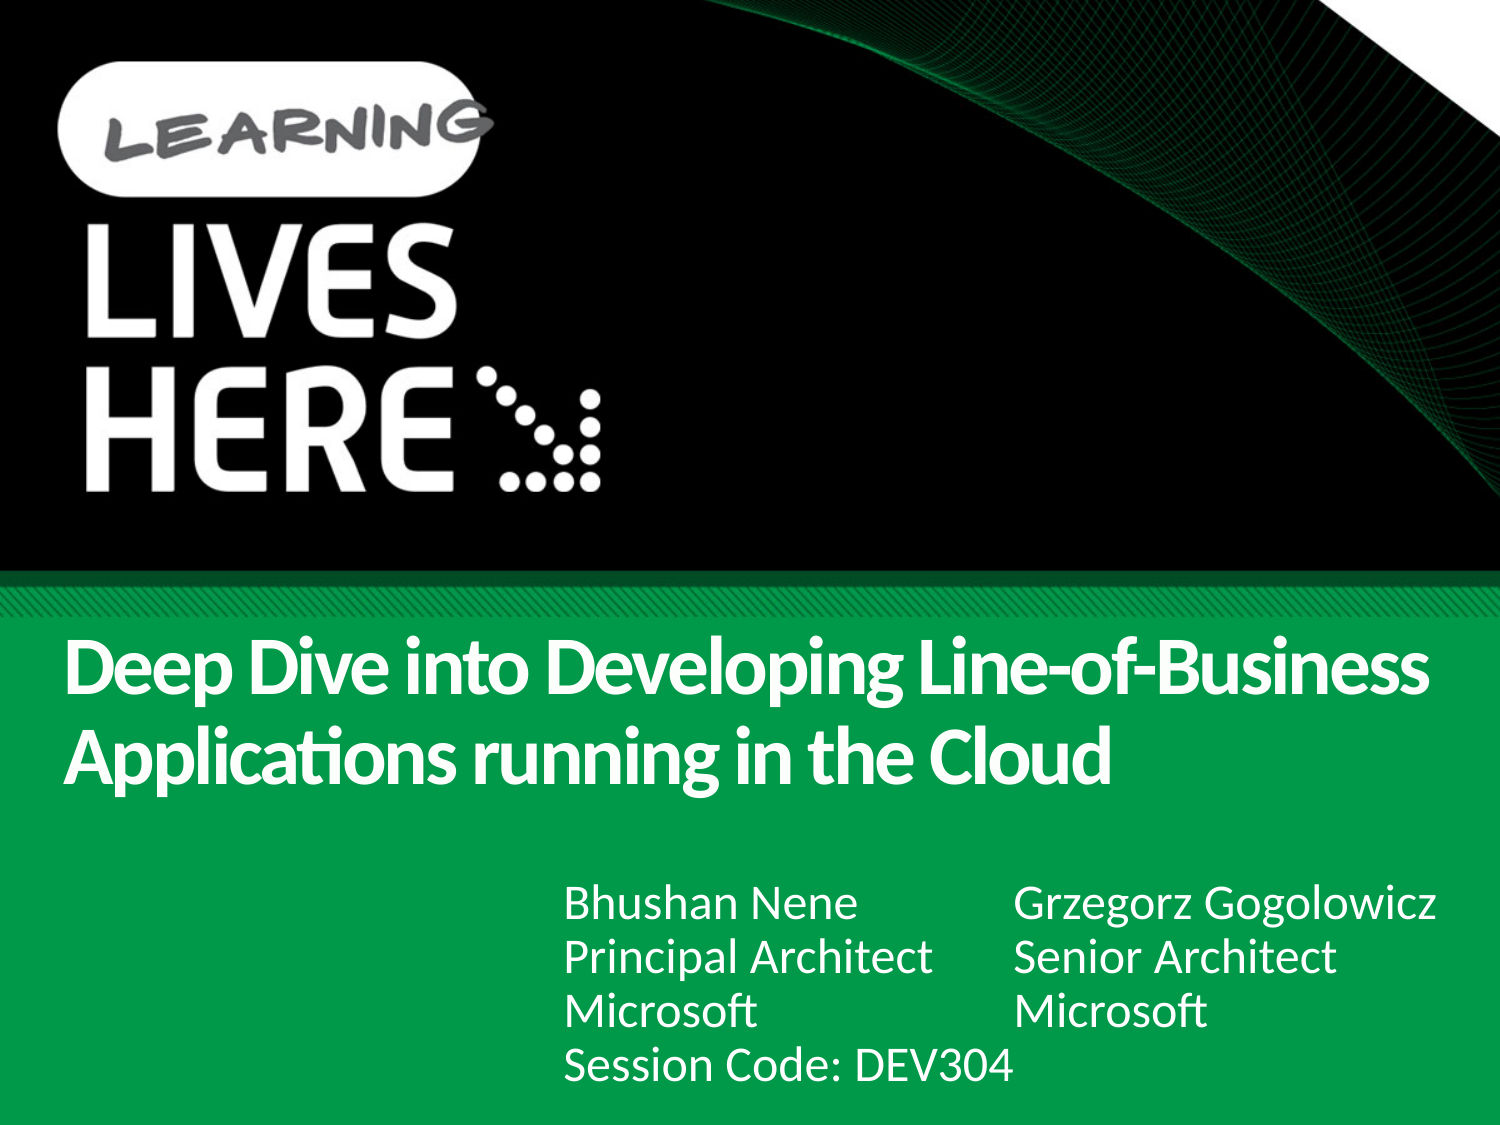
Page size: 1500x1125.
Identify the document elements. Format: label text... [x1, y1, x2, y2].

title Deep Dive into Developing Line-of-Business Applications running in the Cloud [63, 622, 1469, 843]
subtitle Bhushan Nene Grzegorz Gogolowicz Principal Architect Senior Architect Microsoft Microsoft Session Code: DEV304 [563, 876, 1500, 952]
picture [0, 0, 1500, 1125]
